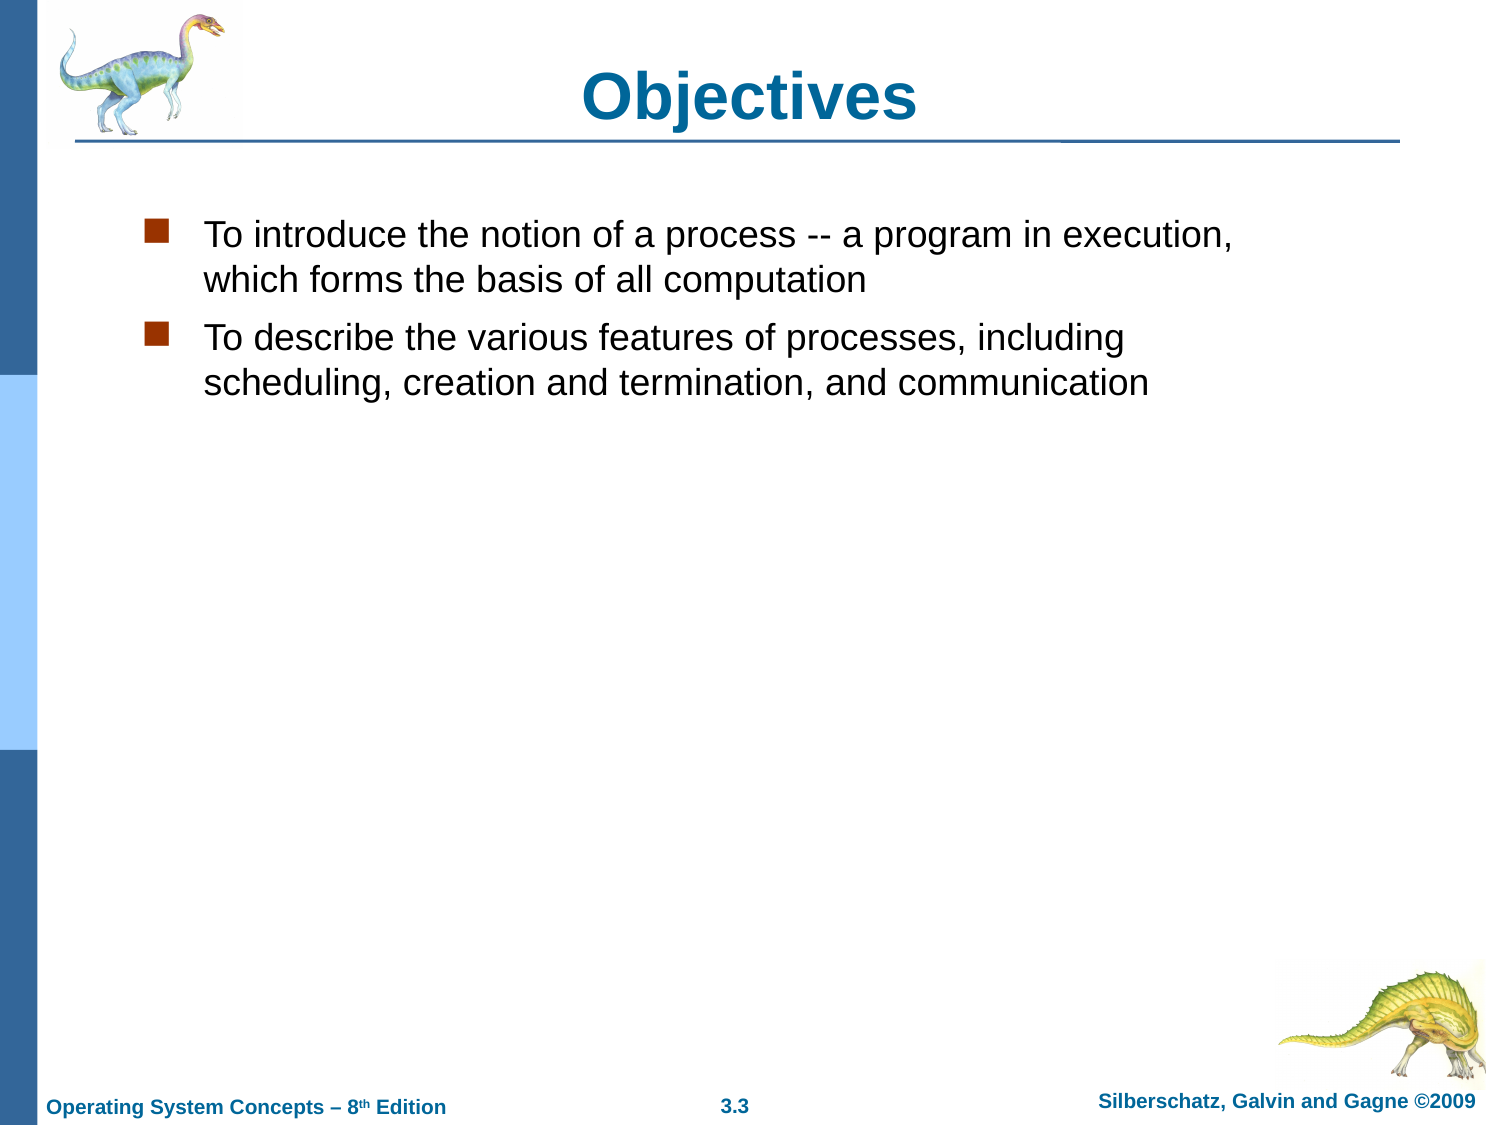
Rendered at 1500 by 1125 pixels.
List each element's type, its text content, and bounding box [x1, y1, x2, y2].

picture [1275, 959, 1486, 1090]
list To introduce the notion of a process -- a program in execution, which forms the basis of all computation To describe the various features of processes, including scheduling, creation and termination, and communication [132, 202, 1252, 946]
picture [46, 0, 243, 149]
title Objectives [75, 45, 1425, 141]
